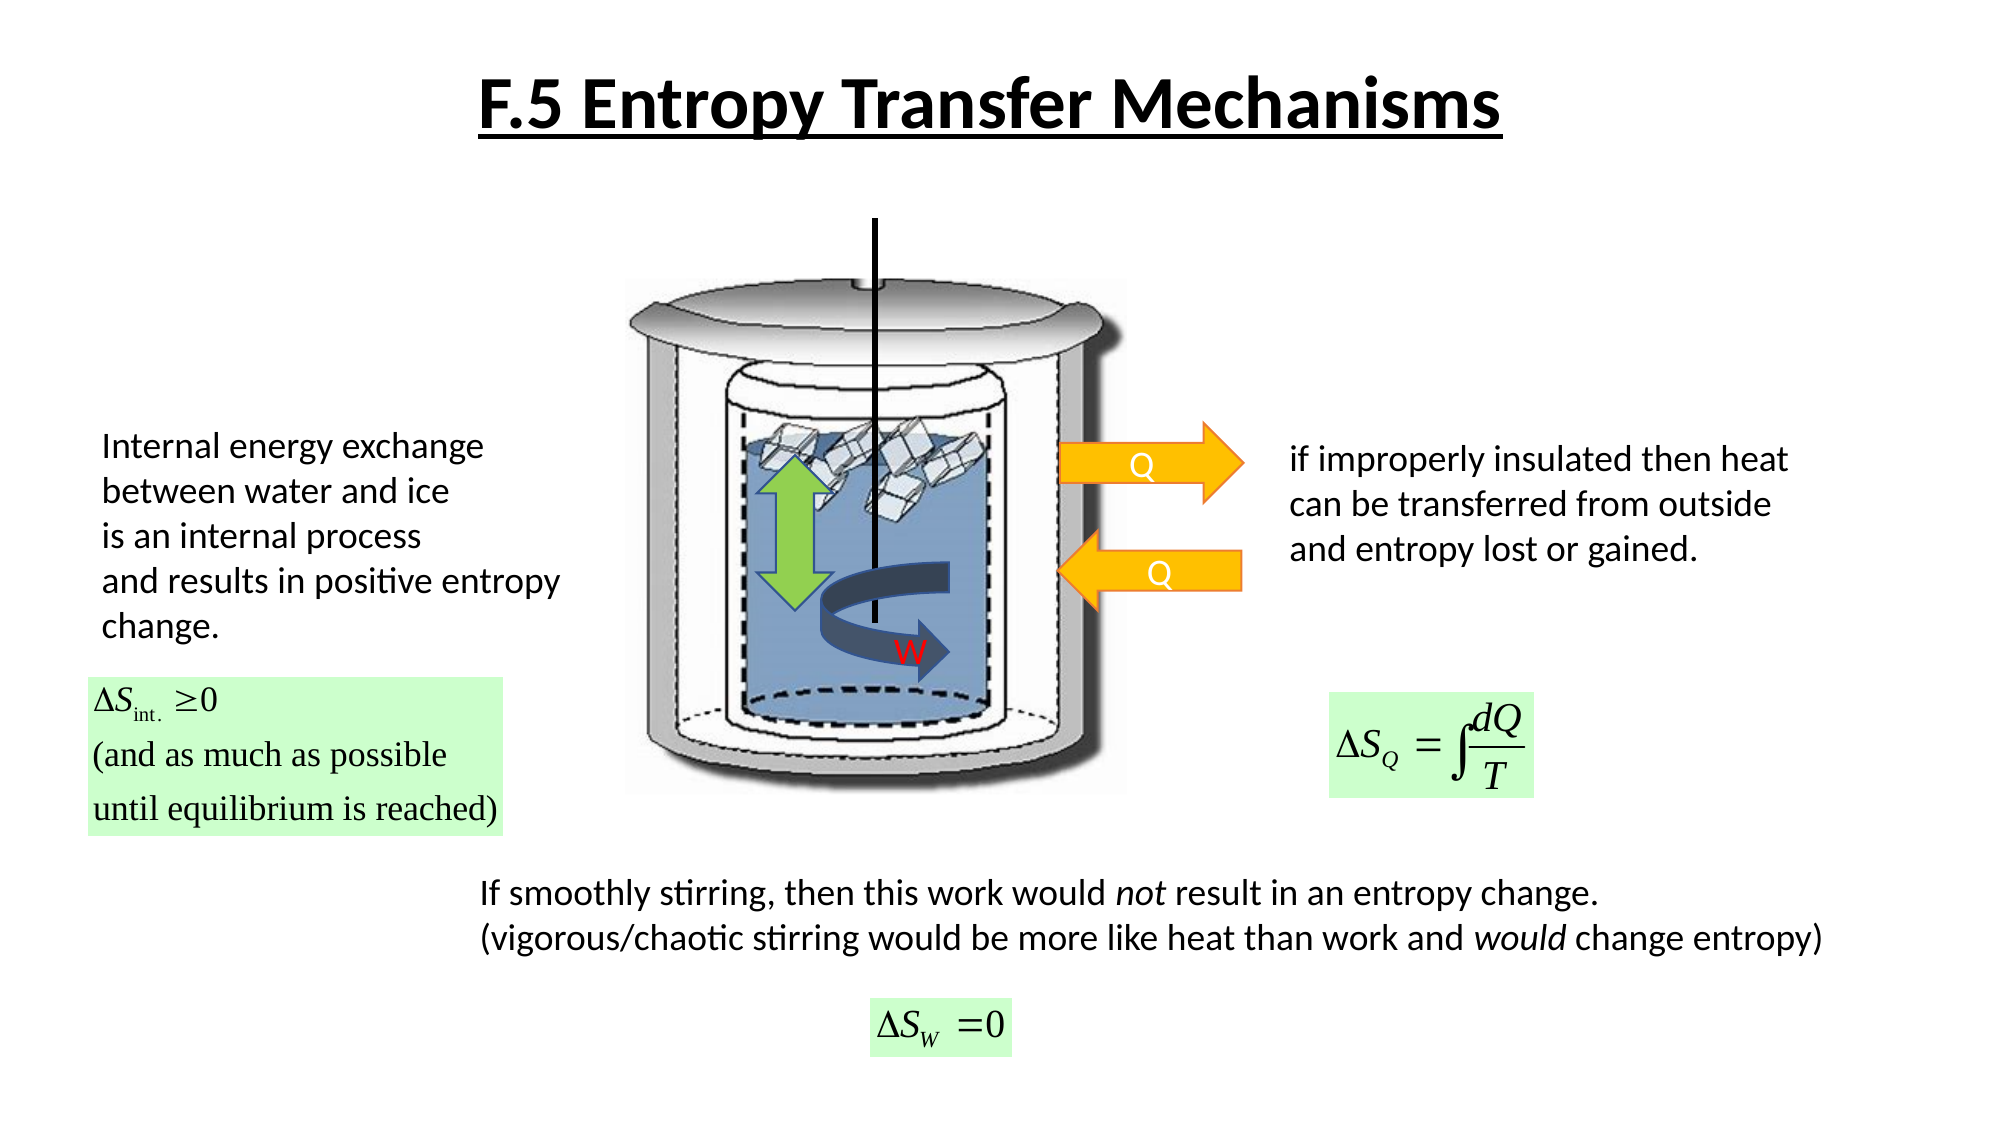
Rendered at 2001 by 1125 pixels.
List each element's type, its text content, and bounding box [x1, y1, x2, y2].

text_box Internal energy exchange between water and ice is an internal process and results in positive entropy change. [86, 414, 577, 654]
text_box F.5 Entropy Transfer Mechanisms [463, 56, 1734, 168]
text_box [87, 676, 504, 836]
text_box if improperly insulated then heat can be transferred from outside and entropy lost or gained. [1274, 427, 1814, 577]
picture [618, 265, 1127, 799]
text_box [870, 997, 1013, 1058]
text_box Q [1127, 420, 1246, 506]
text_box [1329, 692, 1534, 799]
text_box Q [1127, 549, 1243, 592]
text_box If smoothly stirring, then this work would not result in an entropy change. (vigorous/chaotic stirring would be more like heat than work and would change entropy) [464, 860, 1839, 966]
